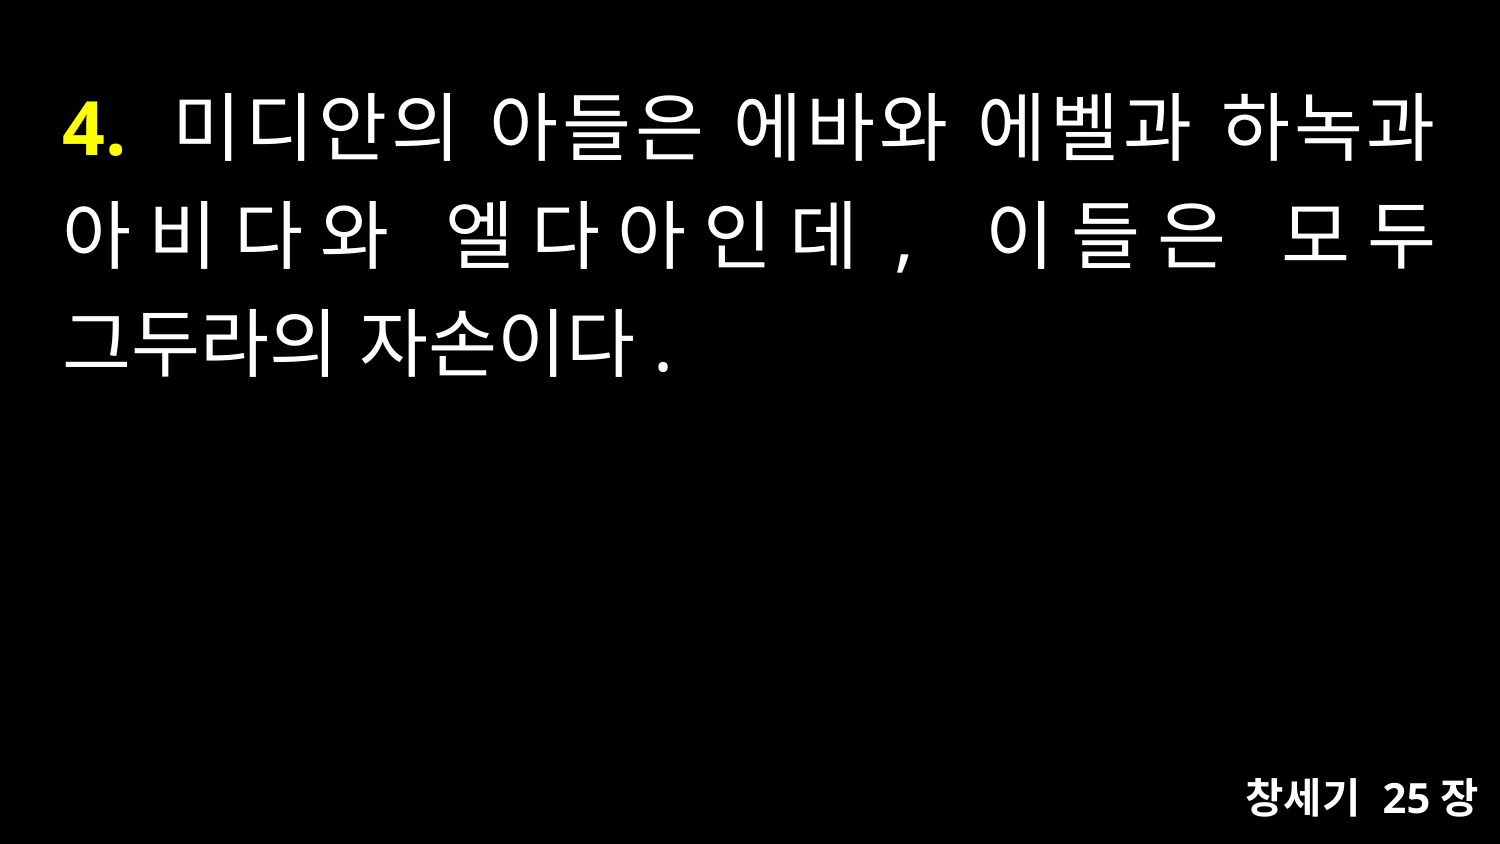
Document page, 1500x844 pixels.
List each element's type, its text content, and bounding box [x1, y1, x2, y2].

title 4. 미디안의 아들은 에바와 에벨과 하녹과 아비다와 엘다아인데, 이들은 모두 그두라의 자손이다. [0, 0, 1500, 844]
subtitle 창세기 25장 [916, 770, 1500, 844]
